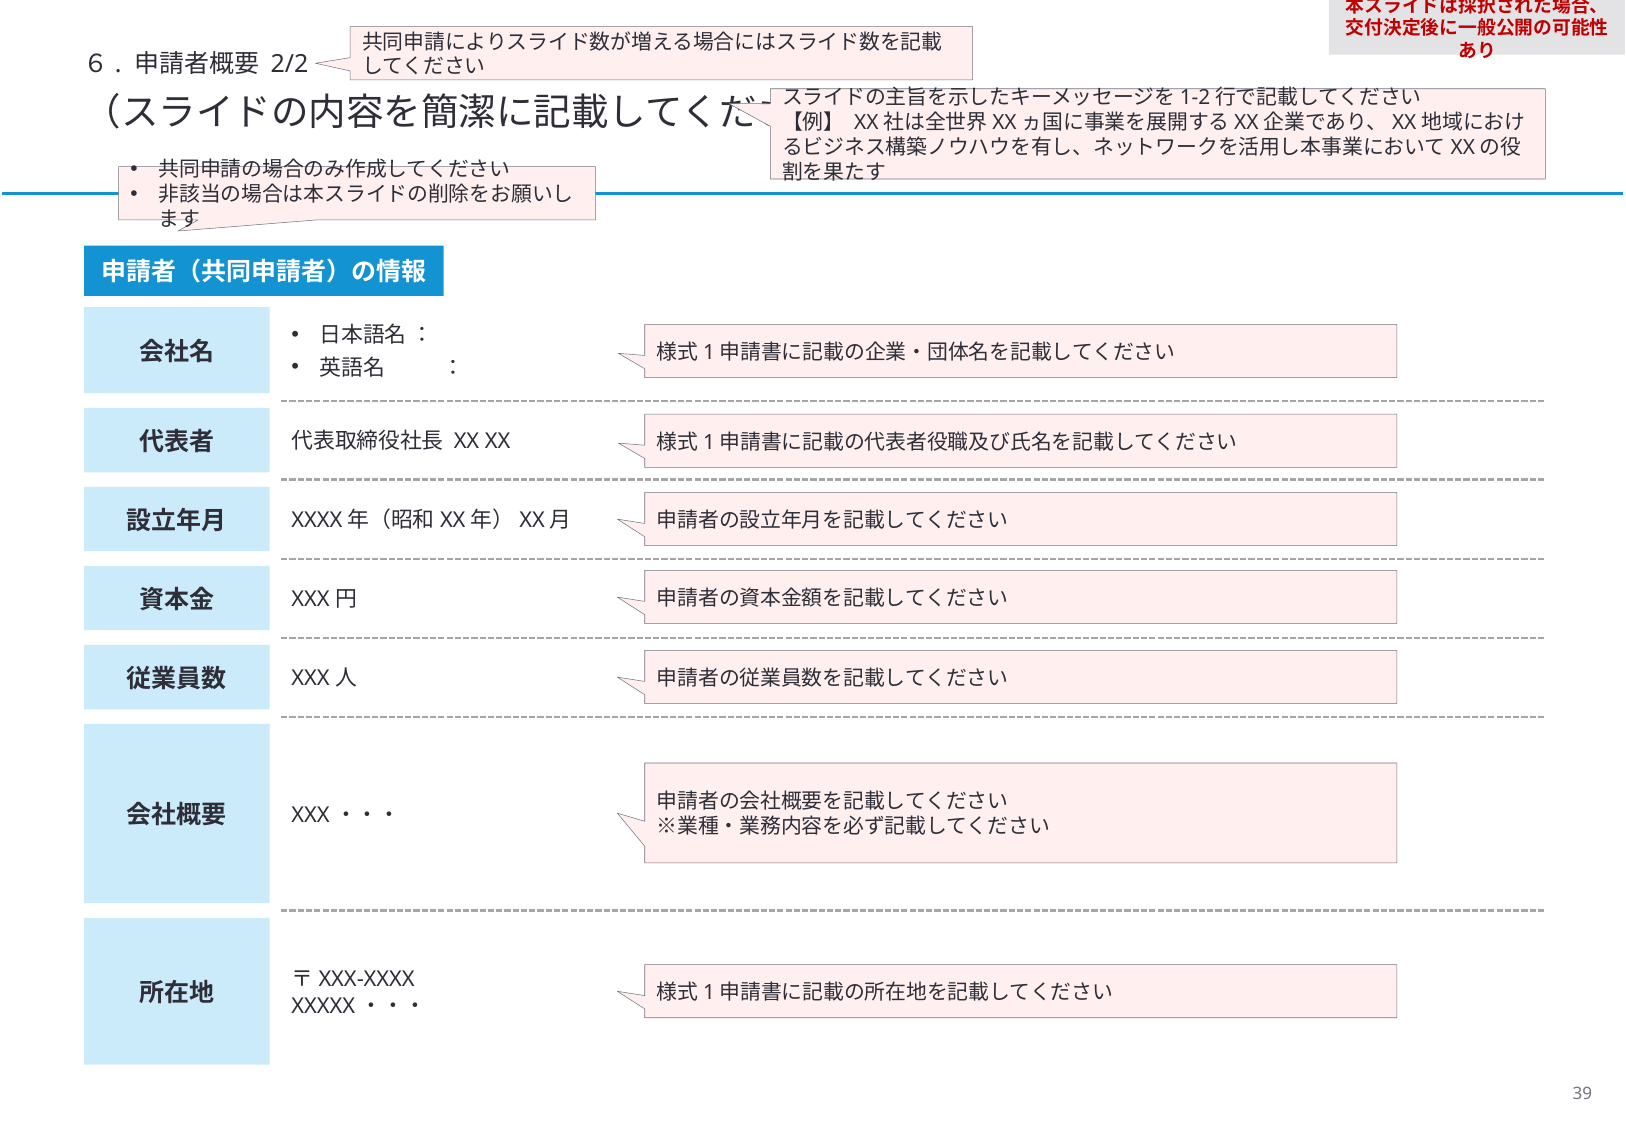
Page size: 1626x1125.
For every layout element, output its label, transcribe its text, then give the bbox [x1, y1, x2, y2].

text_box 〒XXX-XXXX XXXXX・・・ [279, 917, 1542, 1065]
text_box 所在地 [83, 917, 270, 1065]
text_box XXXX年（昭和XX年）XX月 [279, 486, 1542, 552]
text_box 会社概要 [83, 723, 270, 904]
text_box XXX円 [279, 565, 1542, 631]
text_box 申請者（共同申請者）の情報 [83, 245, 445, 297]
text_box 様式1申請書に記載の企業・団体名を記載してください [617, 323, 1398, 379]
text_box 従業員数 [83, 644, 270, 710]
text_box 代表者 [83, 407, 270, 473]
text_box 本スライドは採択された場合、交付決定後に一般公開の可能性あり [1328, 0, 1625, 55]
text_box 設立年月 [83, 486, 270, 552]
text_box スライドの主旨を示したキーメッセージを1-2行で記載してください 【例】 XX社は全世界XXヵ国に事業を展開するXX企業であり、XX地域におけるビジネス構築ノウハウを有し、ネットワークを活用し本事業においてXXの役割を果たす [728, 87, 1547, 180]
list （スライドの内容を簡潔に記載してください） [84, 83, 1543, 183]
text_box 会社名 [83, 306, 270, 394]
text_box XXX・・・ [279, 723, 1542, 904]
text_box 様式1申請書に記載の代表者役職及び氏名を記載してください [617, 413, 1398, 469]
text_box 共同申請の場合のみ作成してください 非該当の場合は本スライドの削除をお願いします [117, 165, 597, 232]
text_box XXX人 [279, 644, 1542, 710]
list ６. 申請者概要 2/2 [84, 40, 1543, 82]
text_box 代表取締役社長 XX XX [279, 407, 1542, 473]
text_box 申請者の資本金額を記載してください [616, 569, 1398, 625]
text_box 様式1申請書に記載の所在地を記載してください [616, 963, 1398, 1019]
text_box 申請者の従業員数を記載してください [616, 649, 1398, 705]
text_box 申請者の会社概要を記載してください ※業種・業務内容を必ず記載してください [616, 762, 1398, 864]
text_box 資本金 [83, 565, 270, 631]
text_box 共同申請によりスライド数が増える場合にはスライド数を記載してください [314, 25, 974, 81]
text_box 日本語名 ： 英語名 ： [279, 306, 1542, 394]
text_box 申請者の設立年月を記載してください [616, 491, 1398, 547]
